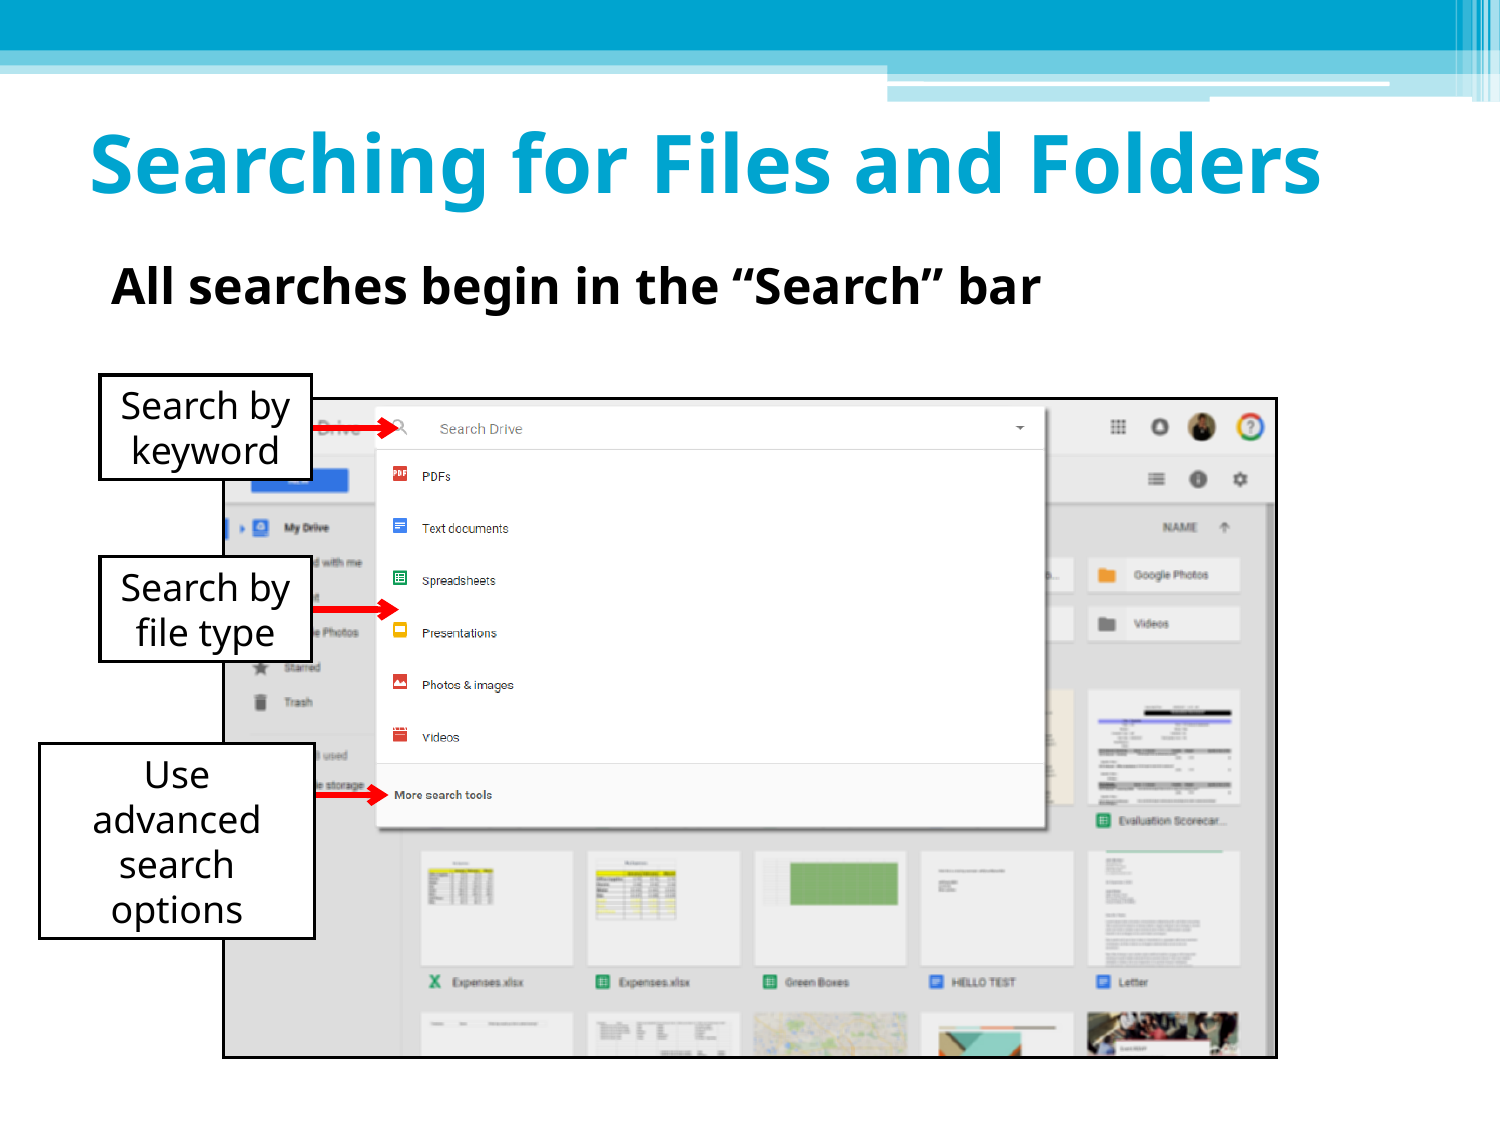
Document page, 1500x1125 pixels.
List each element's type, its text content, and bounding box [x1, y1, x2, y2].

title Searching for Files and Folders [75, 75, 1500, 248]
list All searches begin in the “Search” bar [75, 248, 1463, 525]
text_box Search by keyword [99, 374, 312, 480]
text_box Use advanced search options [39, 743, 224, 939]
text_box Search by file type [99, 556, 224, 662]
picture [224, 399, 1275, 1057]
